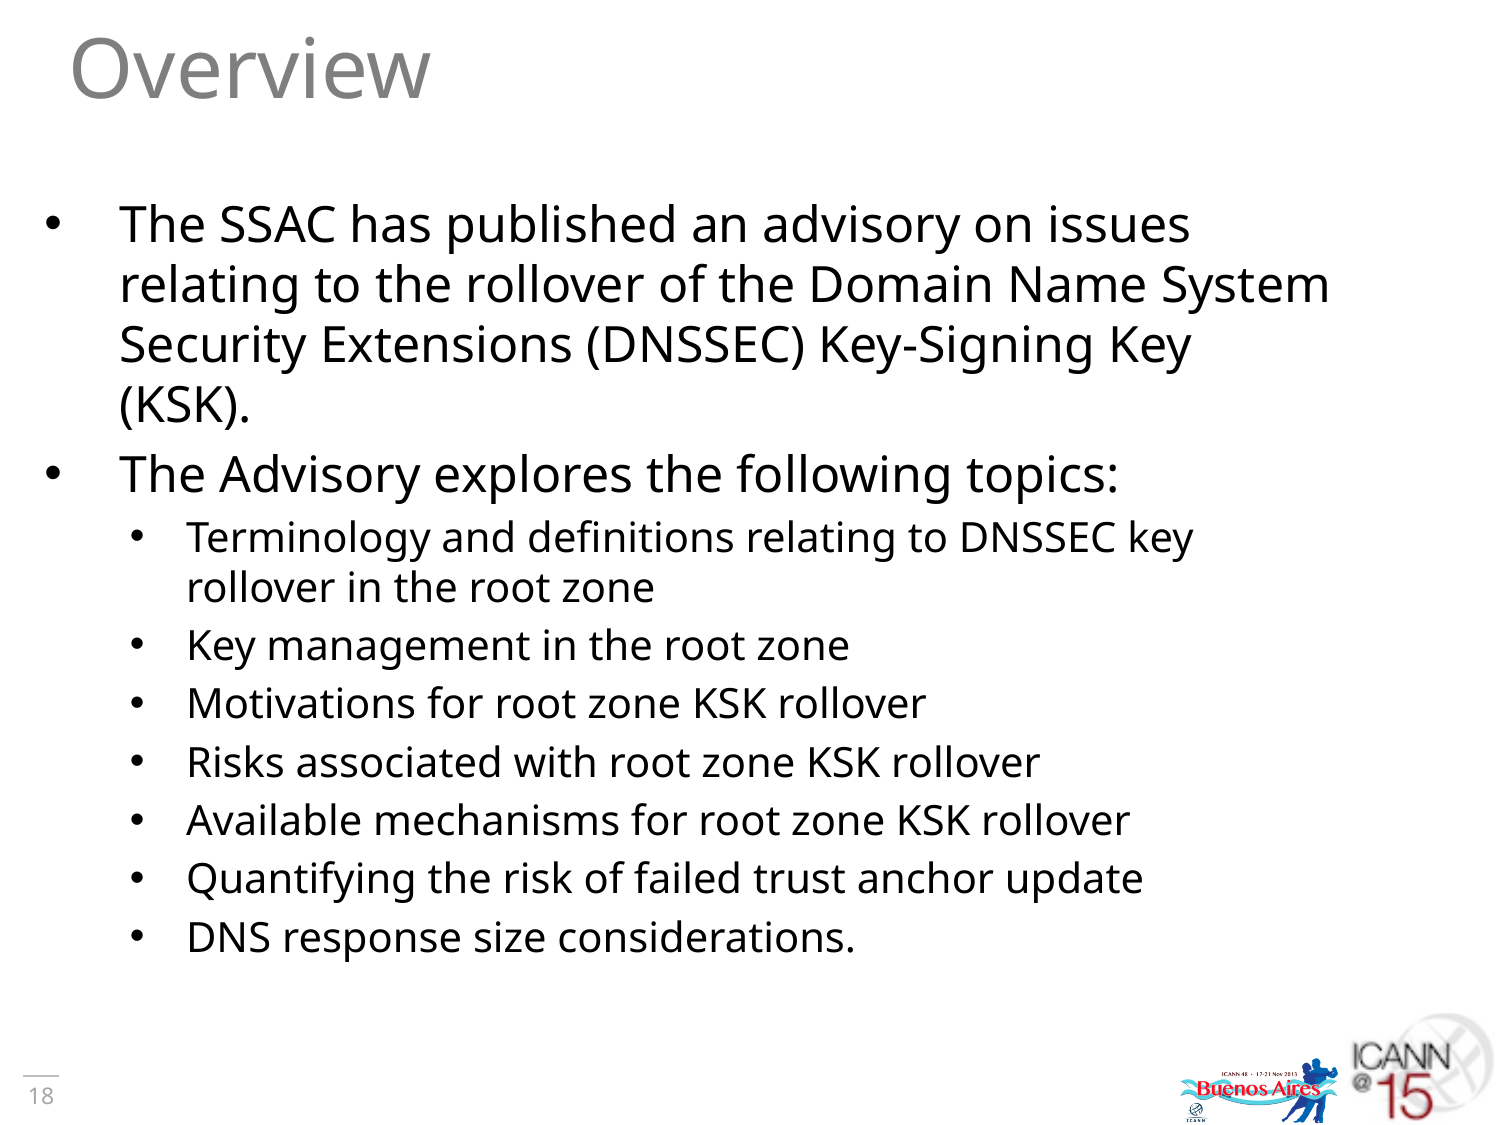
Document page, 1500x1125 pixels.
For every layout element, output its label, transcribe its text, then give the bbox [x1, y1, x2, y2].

title Overview [53, 7, 1424, 123]
picture [1178, 1013, 1500, 1125]
list The SSAC has published an advisory on issues relating to the rollover of the Domain Name System Security Extensions (DNSSEC) Key-Signing Key (KSK). The Advisory explores the following topics: Terminology and definitions relating to DNSSEC key rollover in the root zone Key management in the root zone Motivations for root zone KSK rollover Risks associated with root zone KSK rollover Available mechanisms for root zone KSK rollover Quantifying the risk of failed trust anchor update DNS response size considerations. [29, 184, 1353, 1059]
